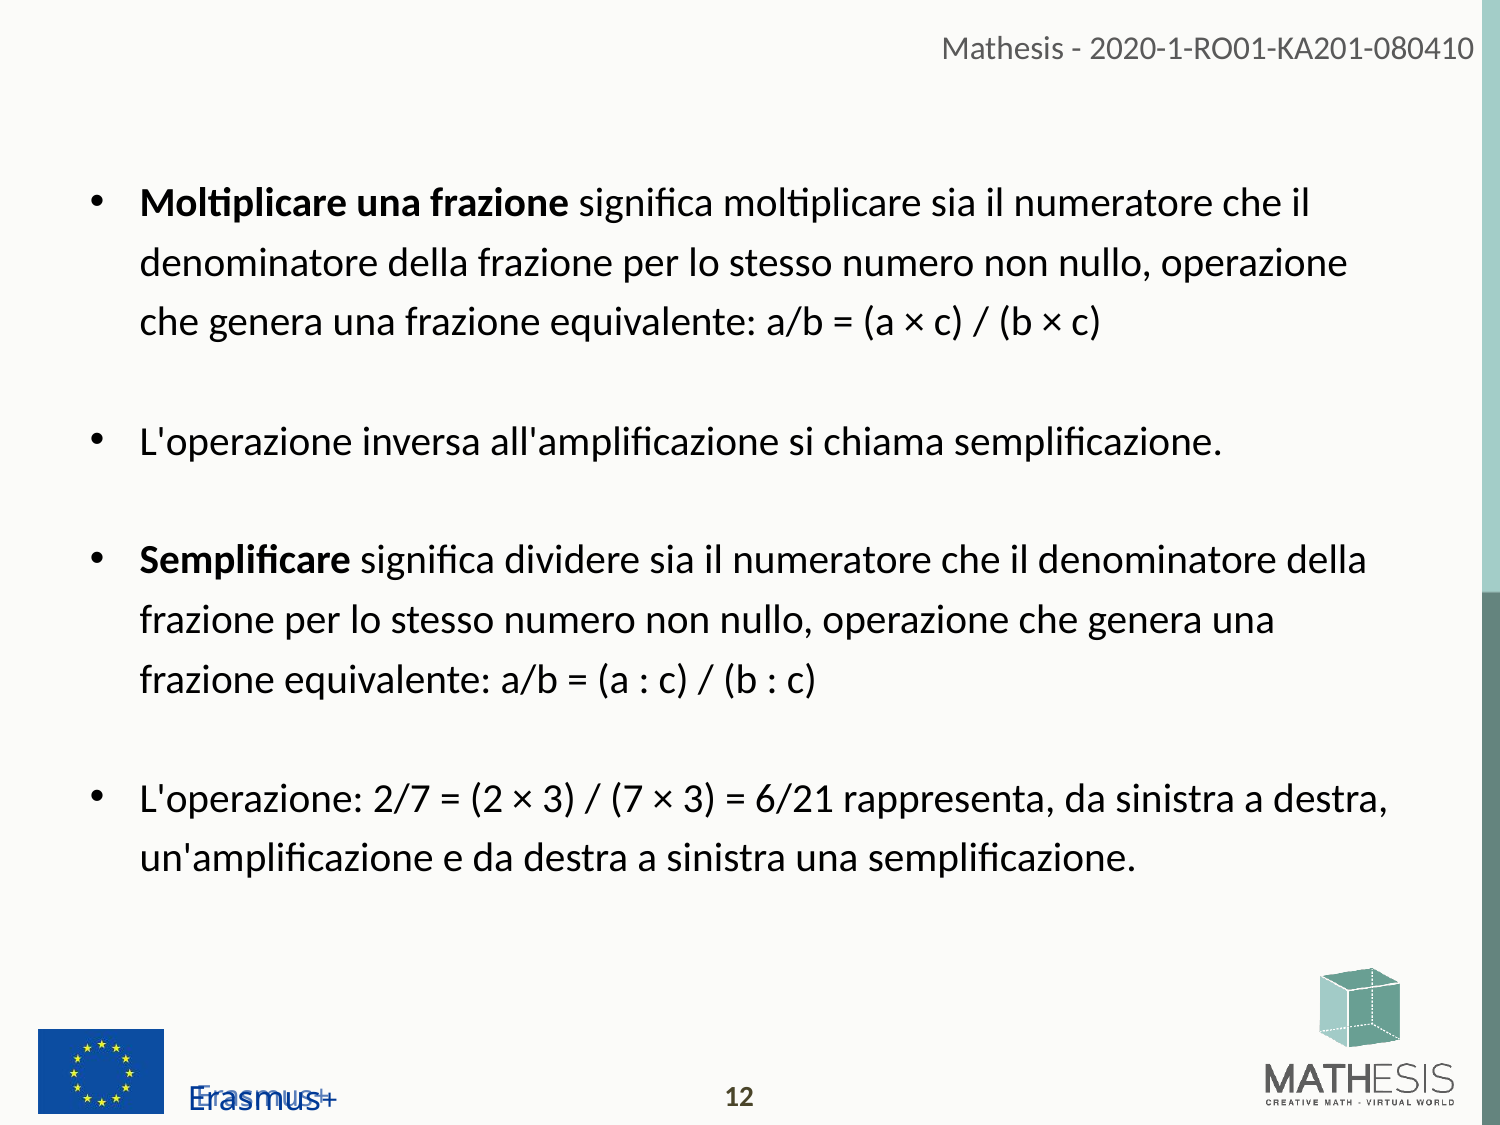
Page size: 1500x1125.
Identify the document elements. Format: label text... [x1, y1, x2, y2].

list Moltiplicare una frazione significa moltiplicare sia il numeratore che il denominatore della frazione per lo stesso numero non nullo, operazione che genera una frazione equivalente: a/b = (a × c) / (b × c) L'operazione inversa all'amplificazione si chiama semplificazione. Semplificare significa dividere sia il numeratore che il denominatore della frazione per lo stesso numero non nullo, operazione che genera una frazione equivalente: a/b = (a : c) / (b : c) L'operazione: 2/7 = (2 × 3) / (7 × 3) = 6/21 rappresenta, da sinistra a destra, un'amplificazione e da destra a sinistra una semplificazione. [75, 158, 1425, 901]
picture [38, 1029, 164, 1114]
